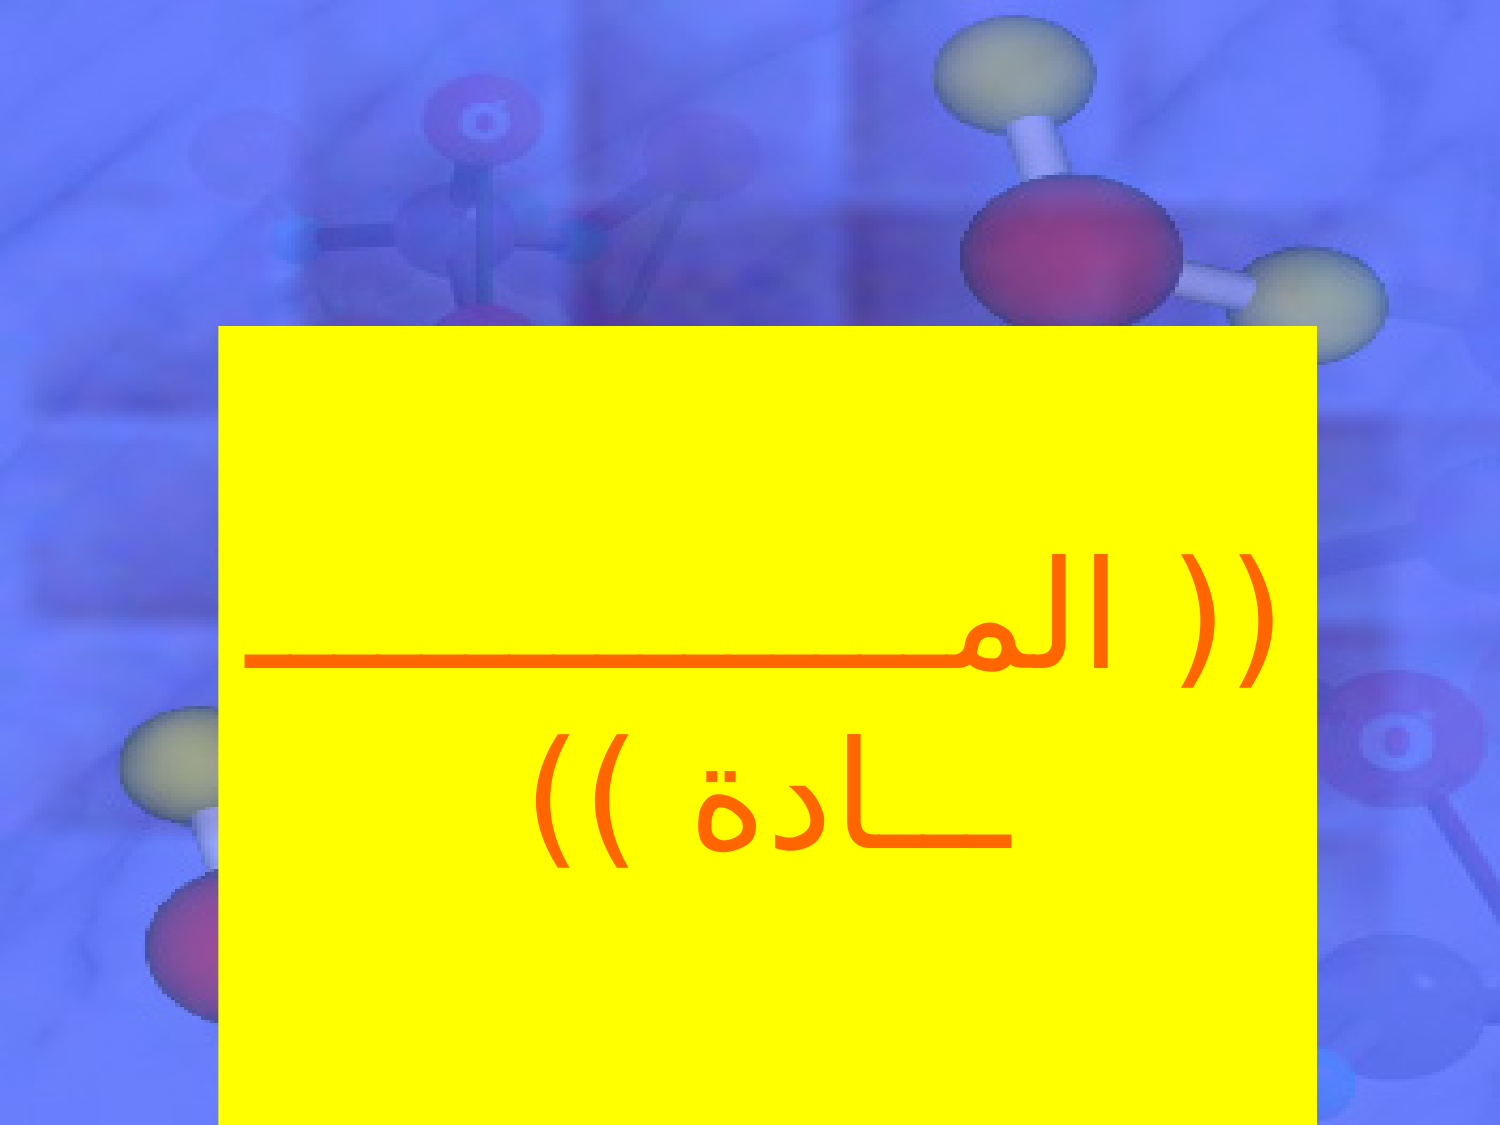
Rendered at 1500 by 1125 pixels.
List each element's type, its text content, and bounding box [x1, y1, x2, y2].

text_box (( المـــــــــــــــــــادة )) [218, 326, 1317, 1125]
picture [0, 0, 1500, 1125]
